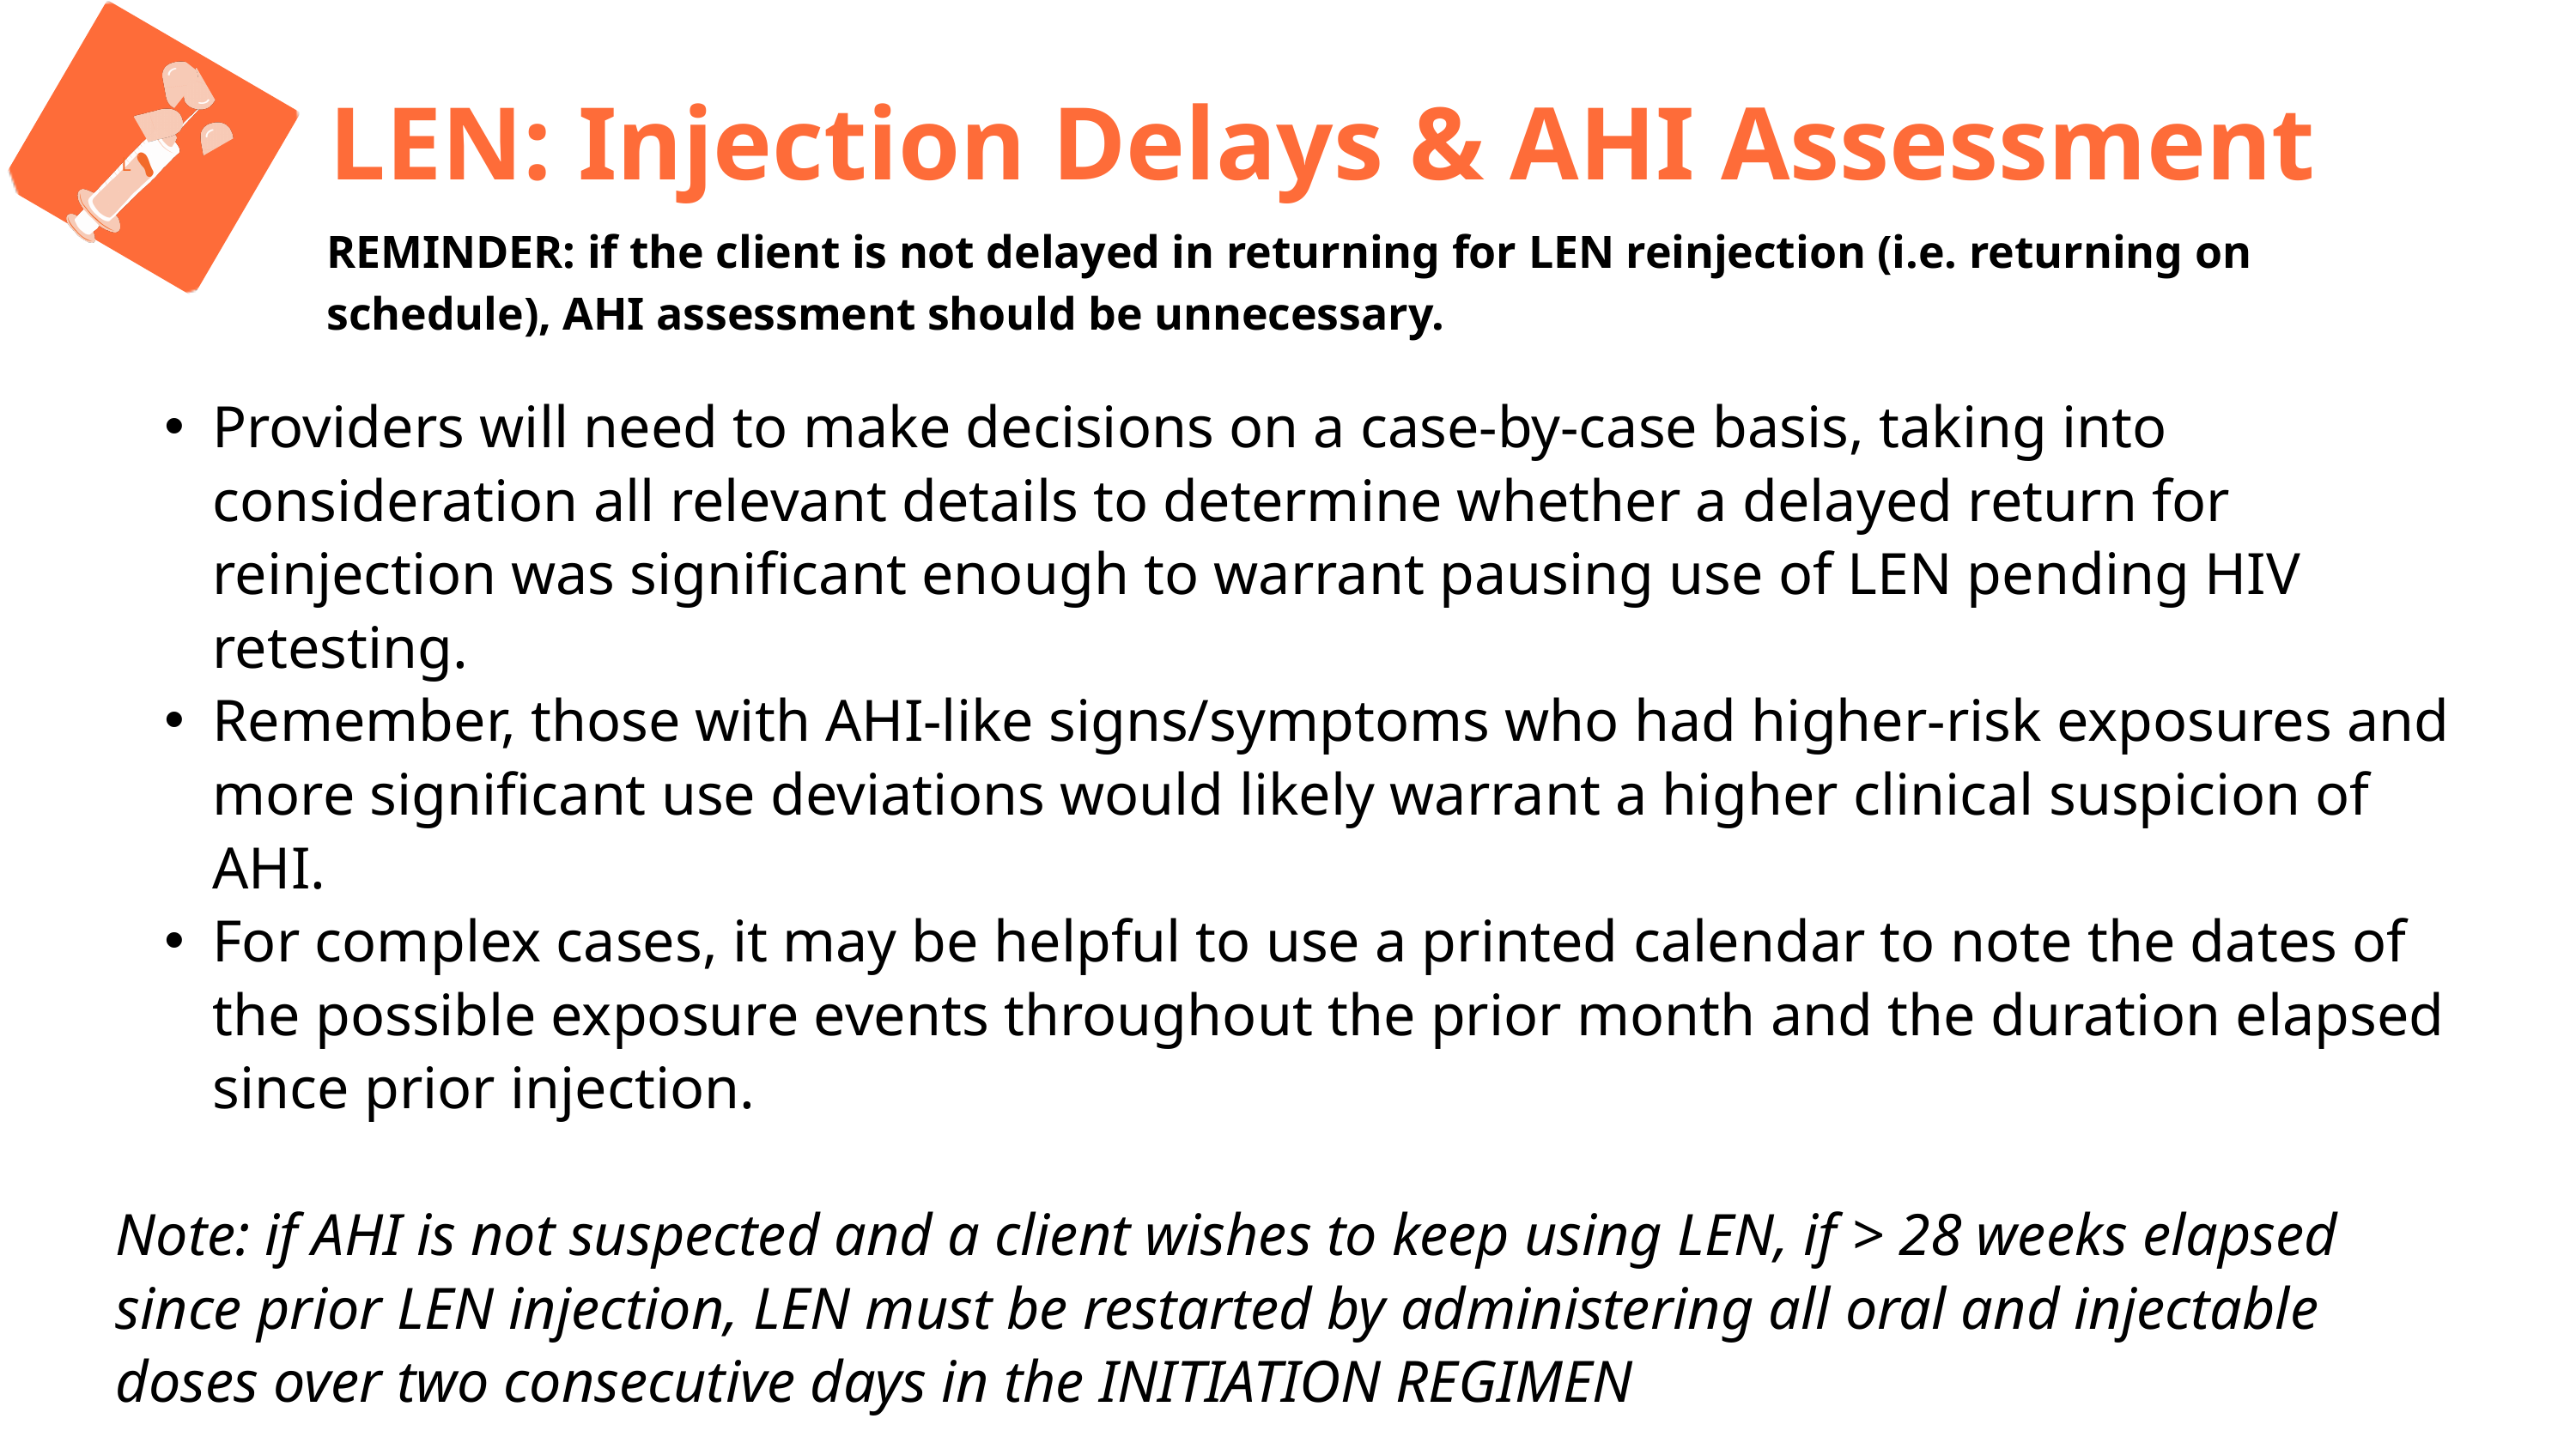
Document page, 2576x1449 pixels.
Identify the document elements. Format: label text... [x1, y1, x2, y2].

text_box [77, 0, 195, 51]
text_box Providers will need to make decisions on a case-by-case basis, taking into consideration all relevant details to determine whether a delayed return for reinjection was significant enough to warrant pausing use of LEN pending HIV retesting. Remember, those with AHI-like signs/symptoms who had higher-risk exposures and more significant use deviations would likely warrant a higher clinical suspicion of AHI. For complex cases, it may be helpful to use a printed calendar to note the dates of the possible exposure events throughout the prior month and the duration elapsed since prior injection. Note: if AHI is not suspected and a client wishes to keep using LEN, if > 28 weeks elapsed since prior LEN injection, LEN must be restarted by administering all oral and injectable doses over two consecutive days in the INITIATION REGIMEN [115, 385, 2461, 1415]
text_box REMINDER: if the client is not delayed in returning for LEN reinjection (i.e. returning on schedule), AHI assessment should be unnecessary. [326, 215, 2382, 340]
text_box [112, 250, 221, 297]
text_box [240, 77, 301, 216]
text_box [66, 52, 237, 243]
text_box [0, 77, 62, 221]
text_box LEN: Injection Delays & AHI Assessment [329, 107, 2576, 200]
